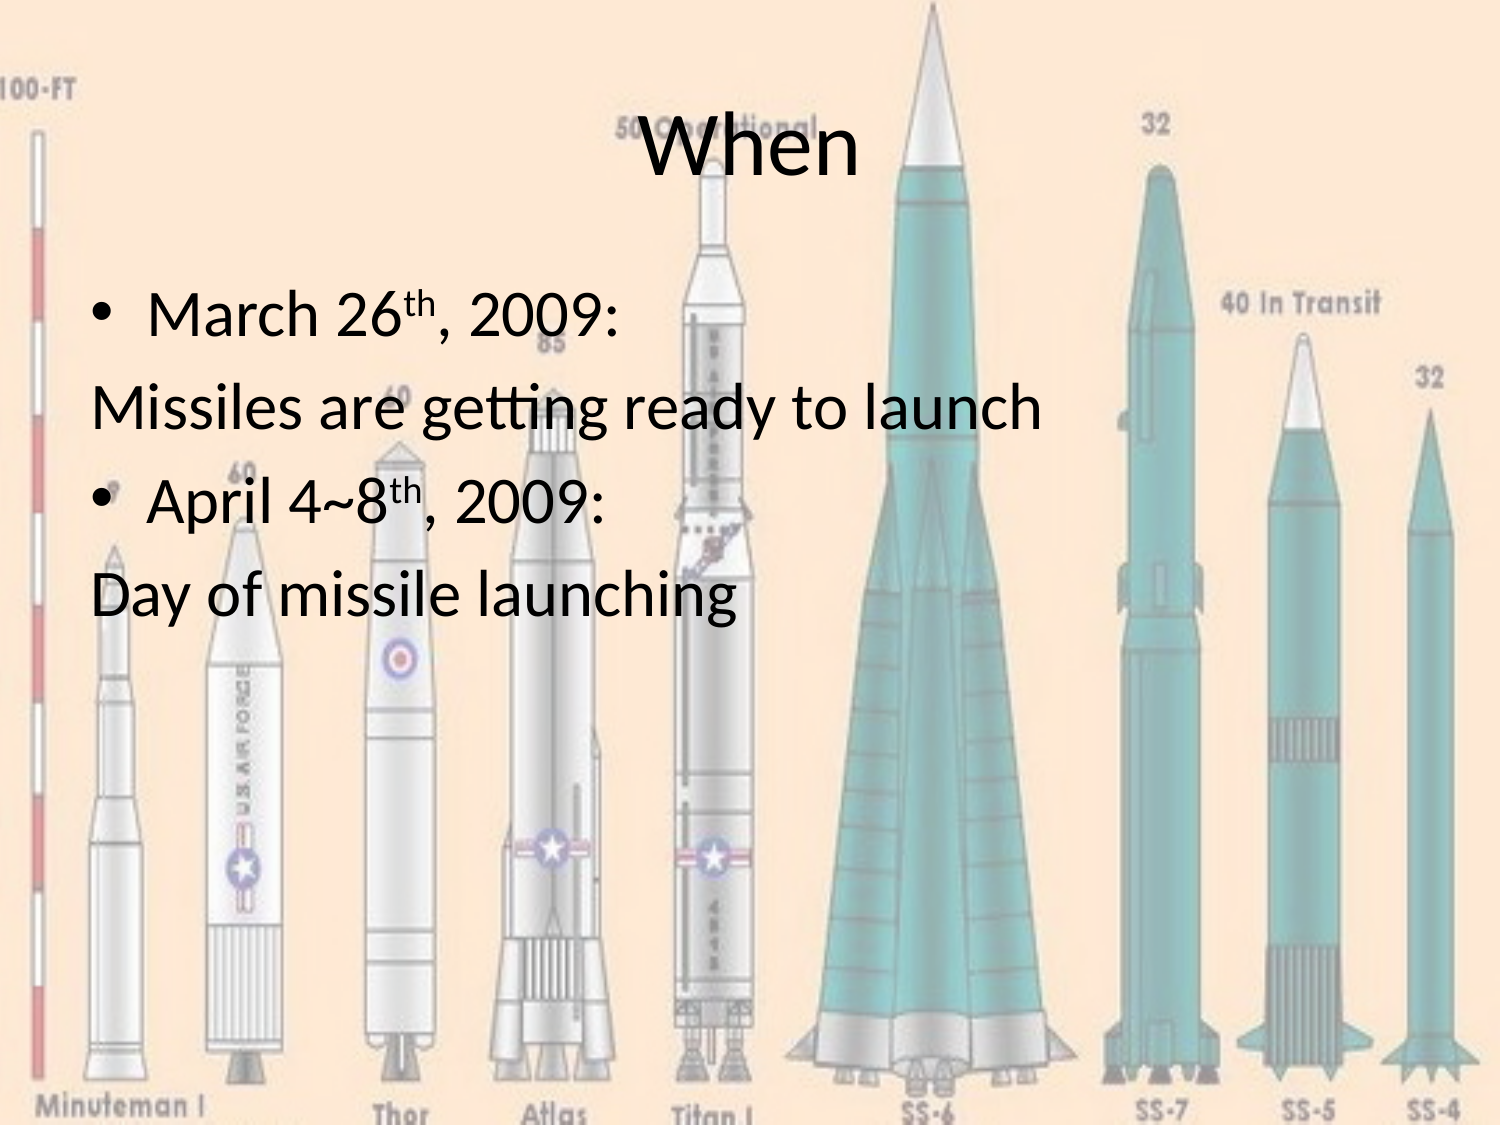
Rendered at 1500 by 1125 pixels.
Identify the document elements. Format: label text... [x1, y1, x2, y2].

title When [75, 45, 1425, 233]
list March 26th, 2009: Missiles are getting ready to launch April 4~8th, 2009: Day of missile launching [75, 262, 1425, 1005]
